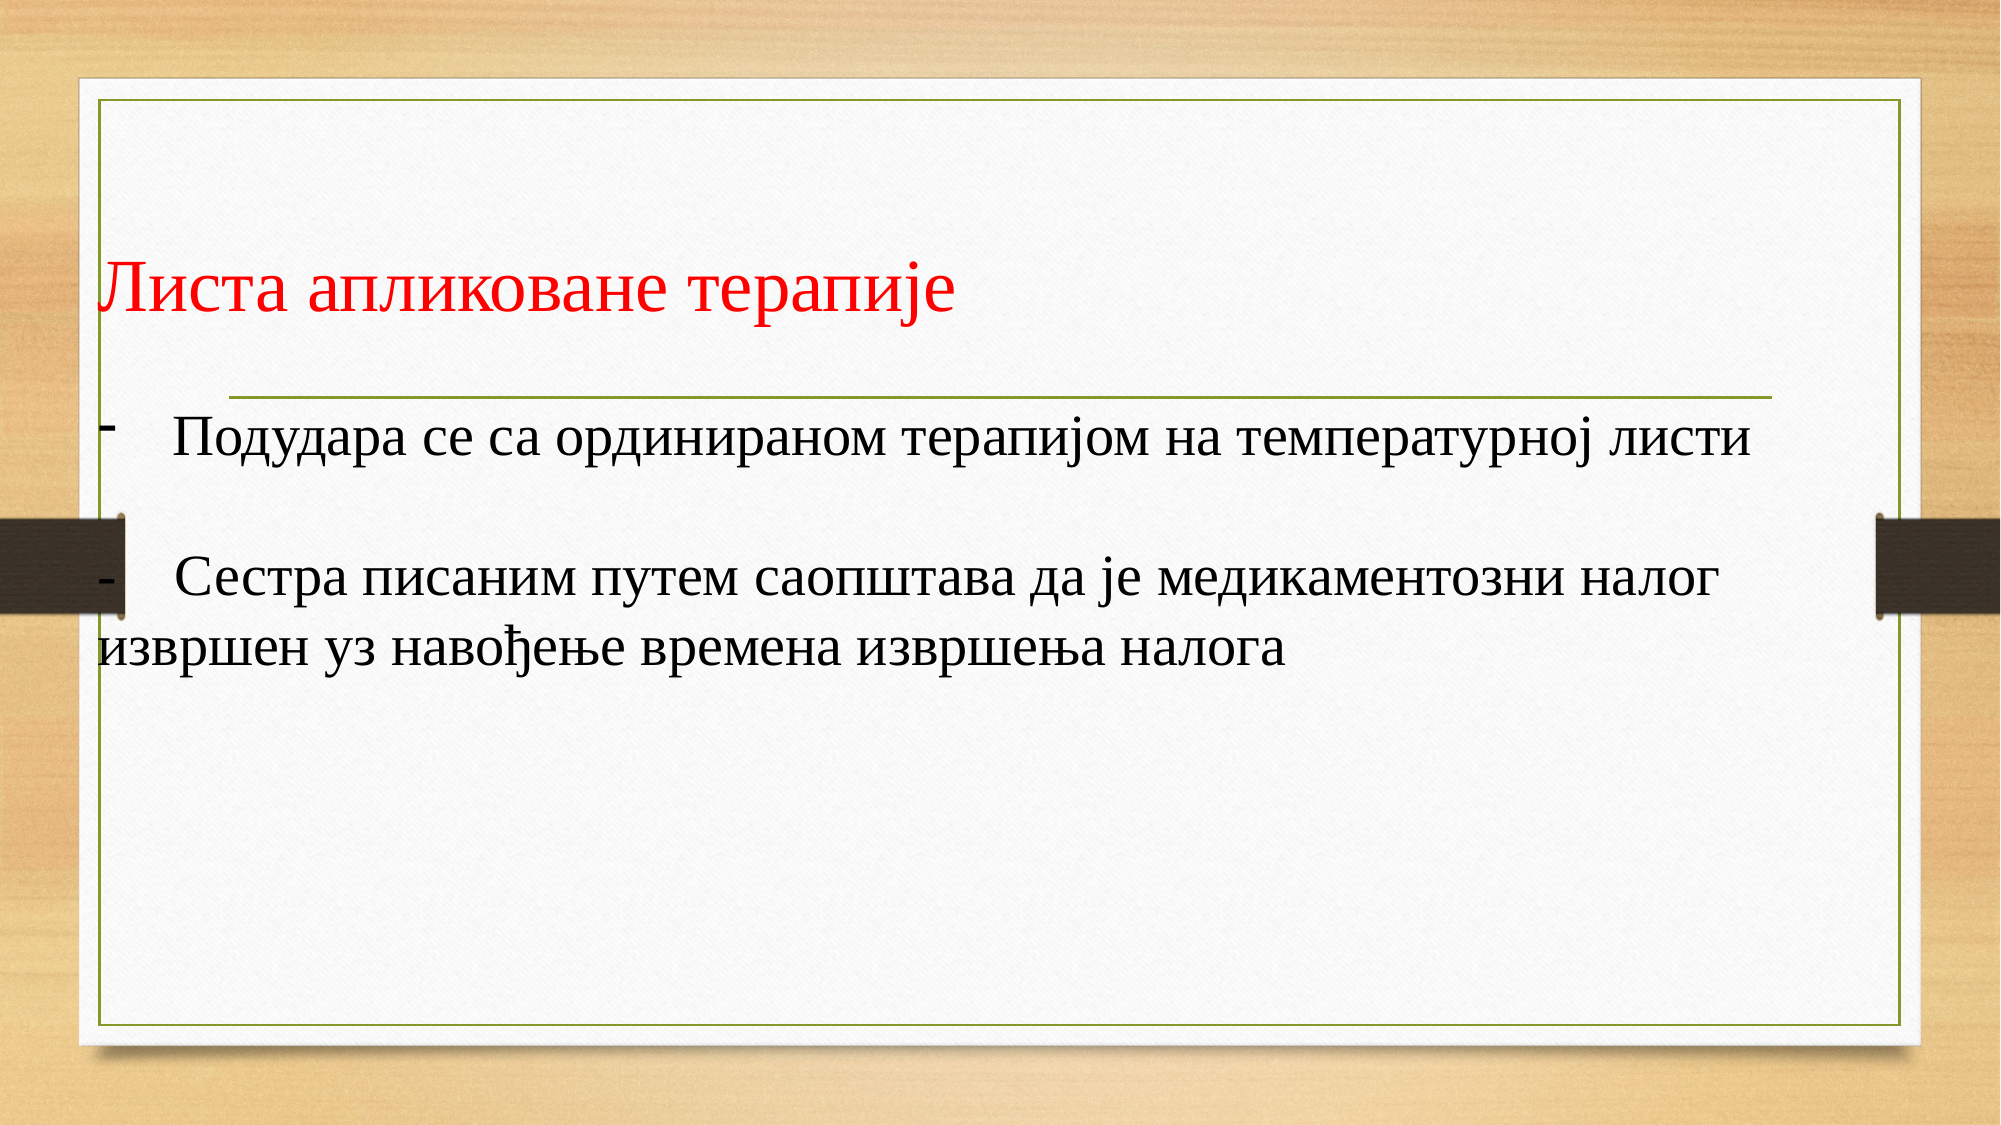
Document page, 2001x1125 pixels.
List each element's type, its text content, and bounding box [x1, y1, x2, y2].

picture [0, 0, 2001, 1125]
text_box Листа апликоване терапије Подудара се са ординираном терапијом на температурној листи - Сестра писаним путем саопштава да је медикаментозни налог извршен уз навођење времена извршења налога [82, 0, 1834, 844]
